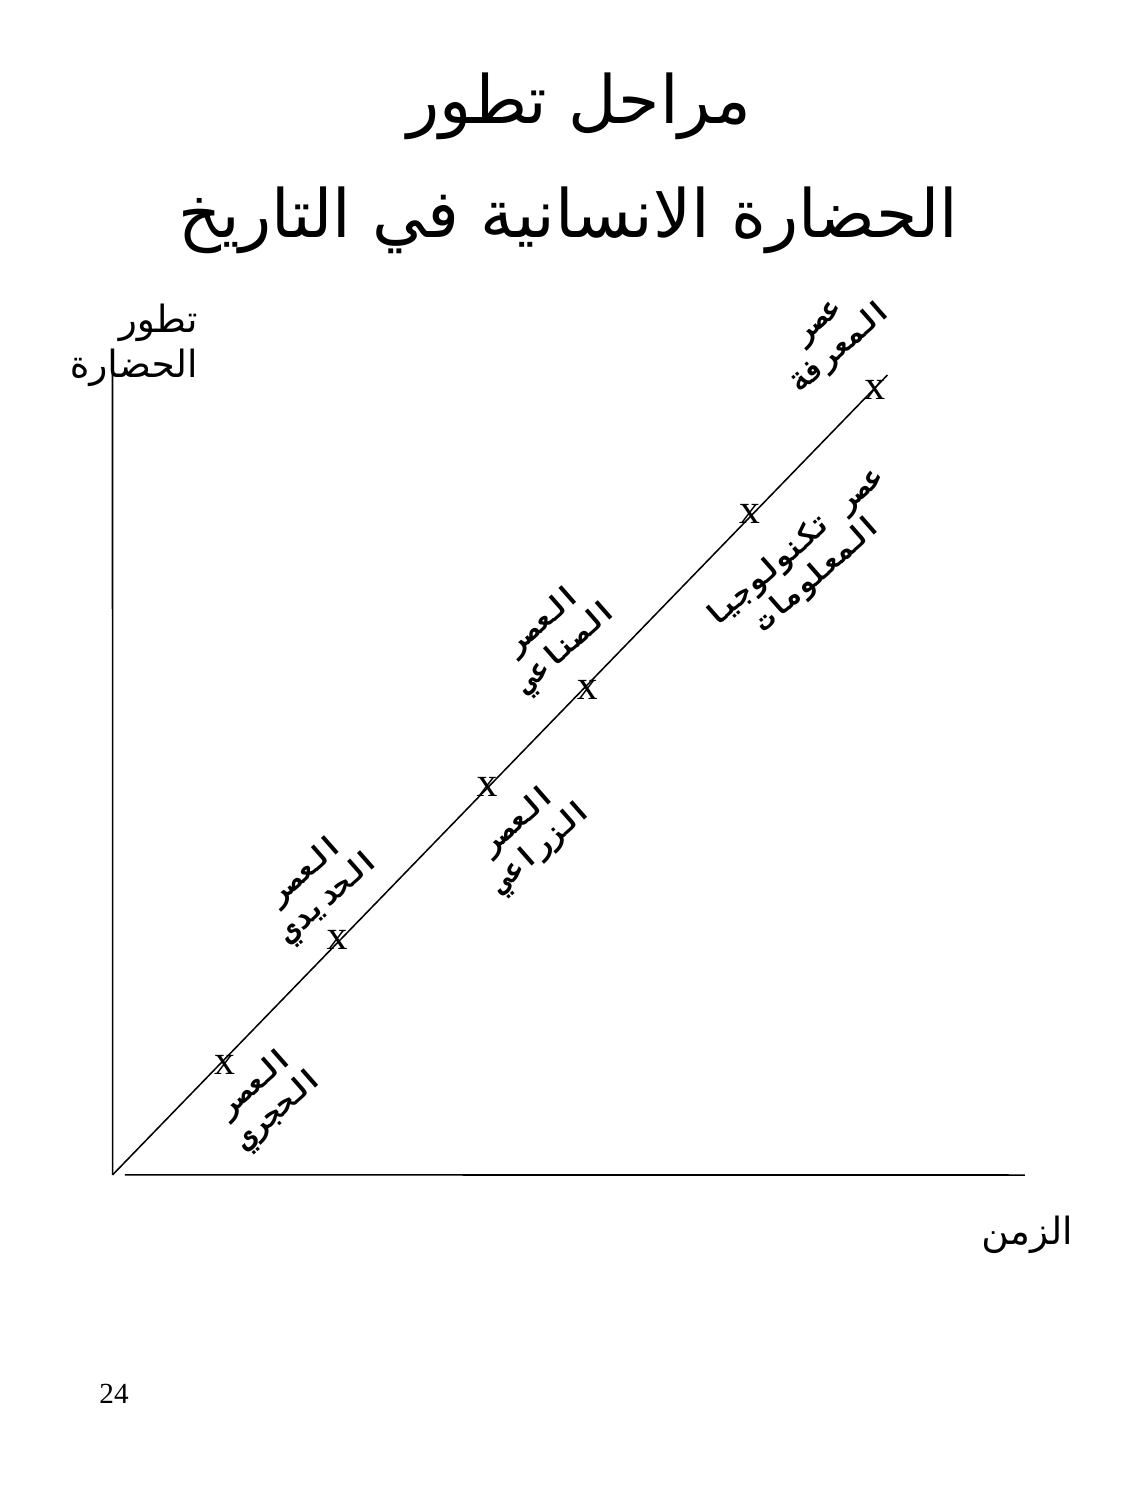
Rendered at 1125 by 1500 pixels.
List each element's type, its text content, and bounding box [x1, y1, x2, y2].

text_box الزمن [837, 1199, 1088, 1260]
text_box تطور الحضارة [0, 287, 213, 393]
text_box x [324, 900, 363, 965]
text_box عصر المعرفة [729, 237, 926, 425]
text_box x [575, 650, 613, 715]
text_box x [212, 1025, 250, 1090]
text_box مراحل تطور الحضارة الانسانية في التاريخ [62, 49, 1075, 258]
text_box عصر تكنولوجيا المعلومات [666, 430, 942, 687]
text_box العصر الحديدي [216, 787, 413, 975]
text_box x [862, 350, 900, 415]
text_box x [737, 474, 775, 540]
text_box العصر الزراعي [429, 737, 626, 925]
text_box العصر الصناعي [454, 537, 651, 725]
text_box العصر الحجري [166, 1000, 363, 1187]
text_box x [474, 747, 513, 813]
slide_number 24 [84, 1366, 319, 1467]
